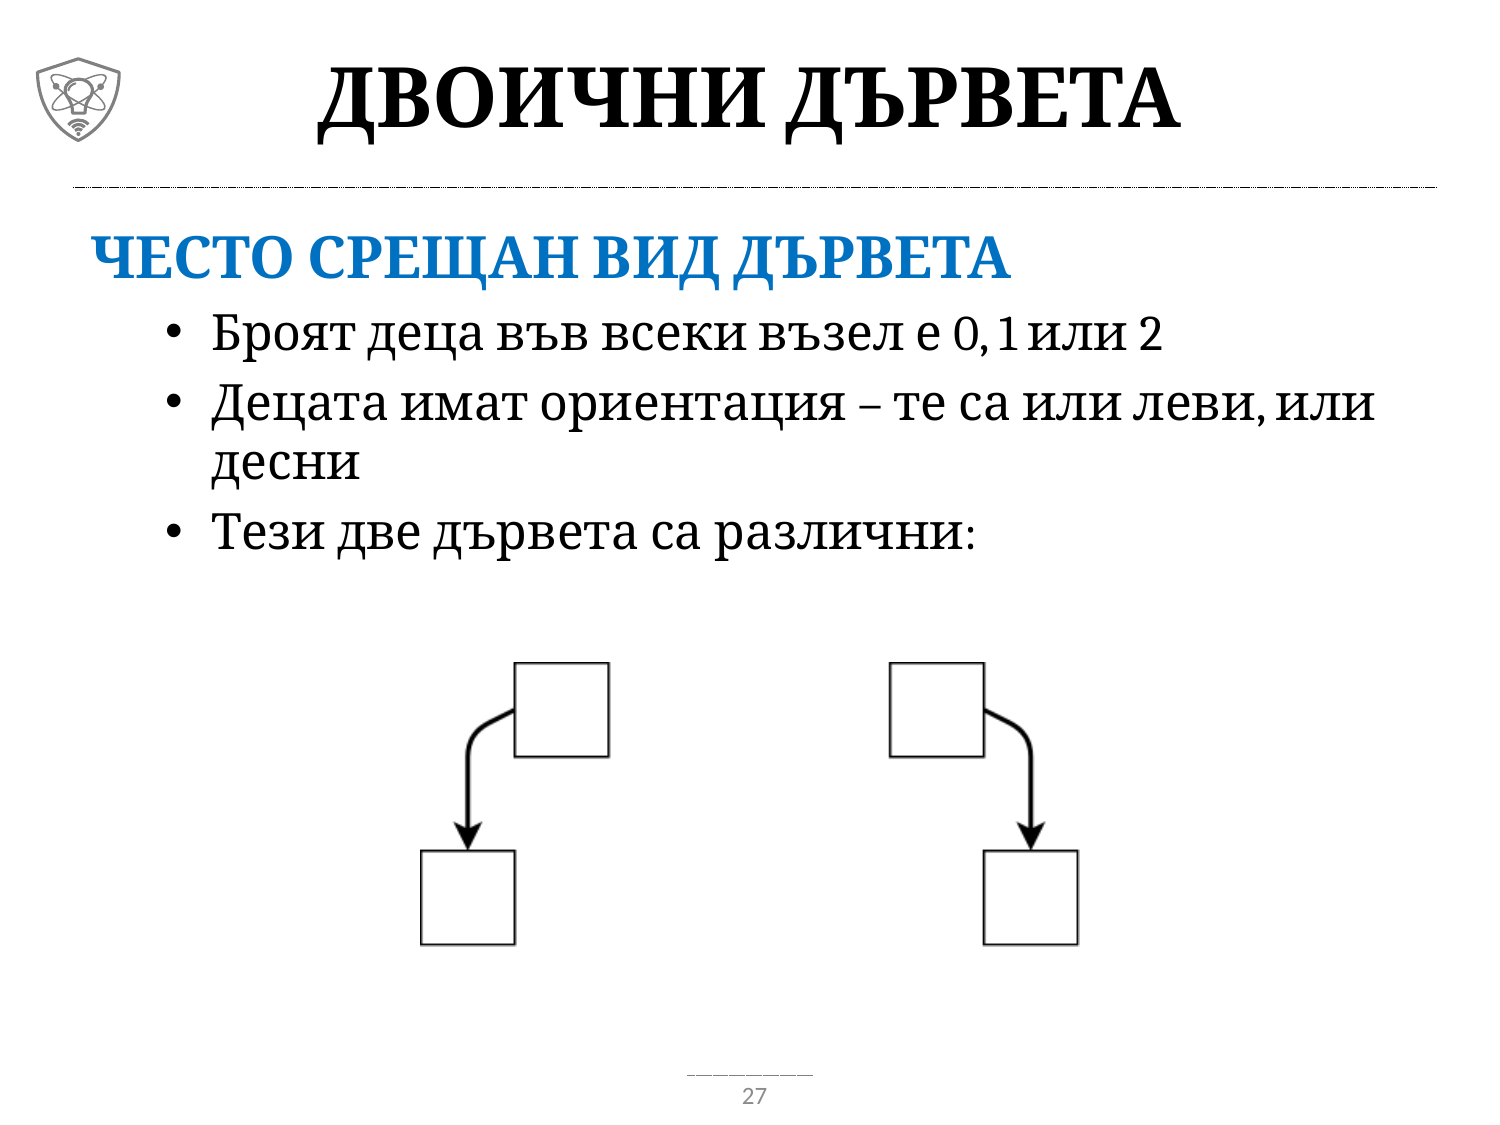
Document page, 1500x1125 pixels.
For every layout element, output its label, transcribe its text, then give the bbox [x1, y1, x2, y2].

title Двоични дървета [0, 0, 1500, 188]
slide_number 27 [579, 1065, 930, 1125]
picture [420, 662, 1080, 948]
list Често срещан вид дървета Броят деца във всеки възел е 0, 1 или 2 Децата имат ориентация – те са или леви, или десни Тези две дървета са различни: [75, 212, 1450, 1063]
